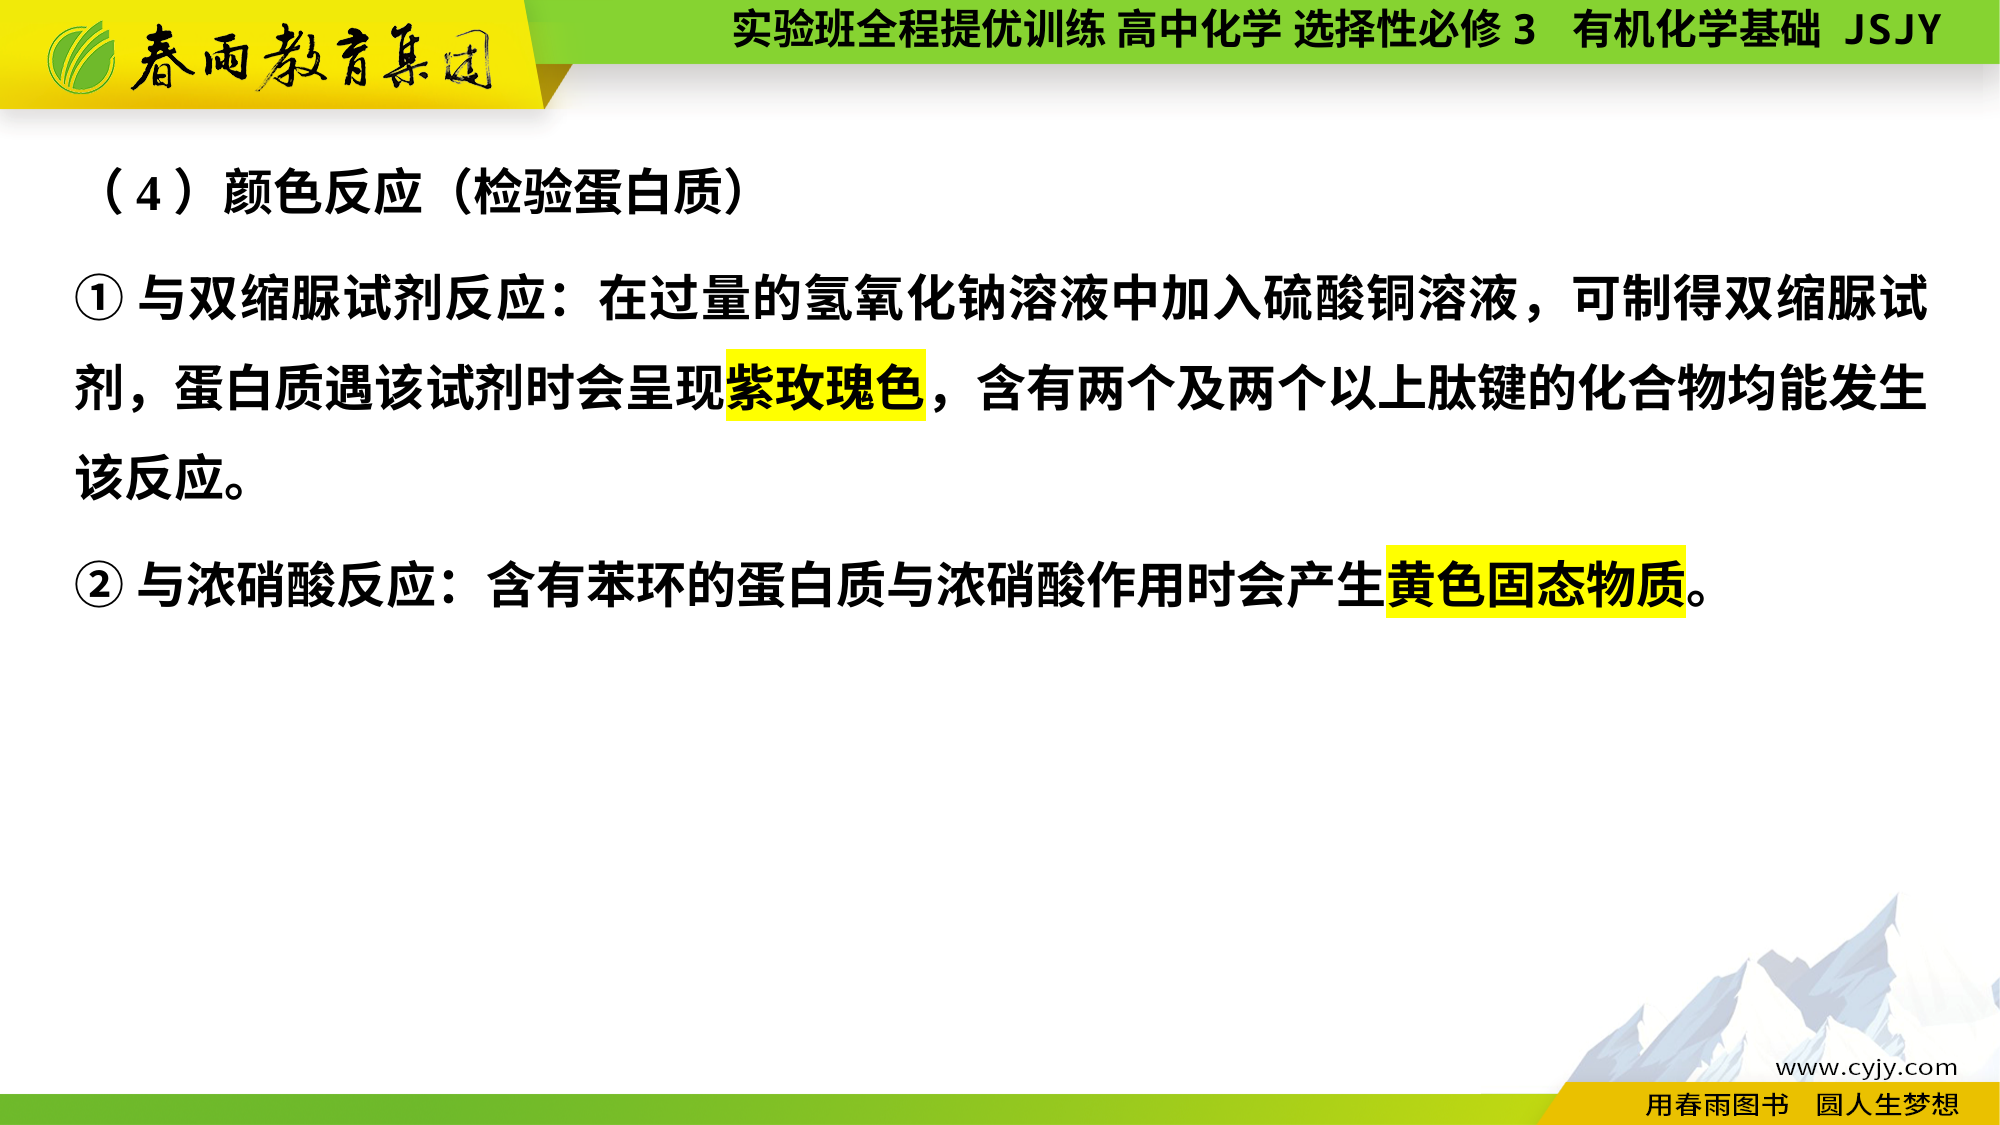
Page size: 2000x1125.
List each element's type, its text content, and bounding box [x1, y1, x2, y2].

picture [0, 0, 2000, 1125]
list （4）颜色反应（检验蛋白质） ①与双缩脲试剂反应：在过量的氢氧化钠溶液中加入硫酸铜溶液，可制得双缩脲试剂，蛋白质遇该试剂时会呈现紫玫瑰色，含有两个及两个以上肽键的化合物均能发生该反应。 ②与浓硝酸反应：含有苯环的蛋白质与浓硝酸作用时会产生黄色固态物质。 [59, 122, 1944, 626]
